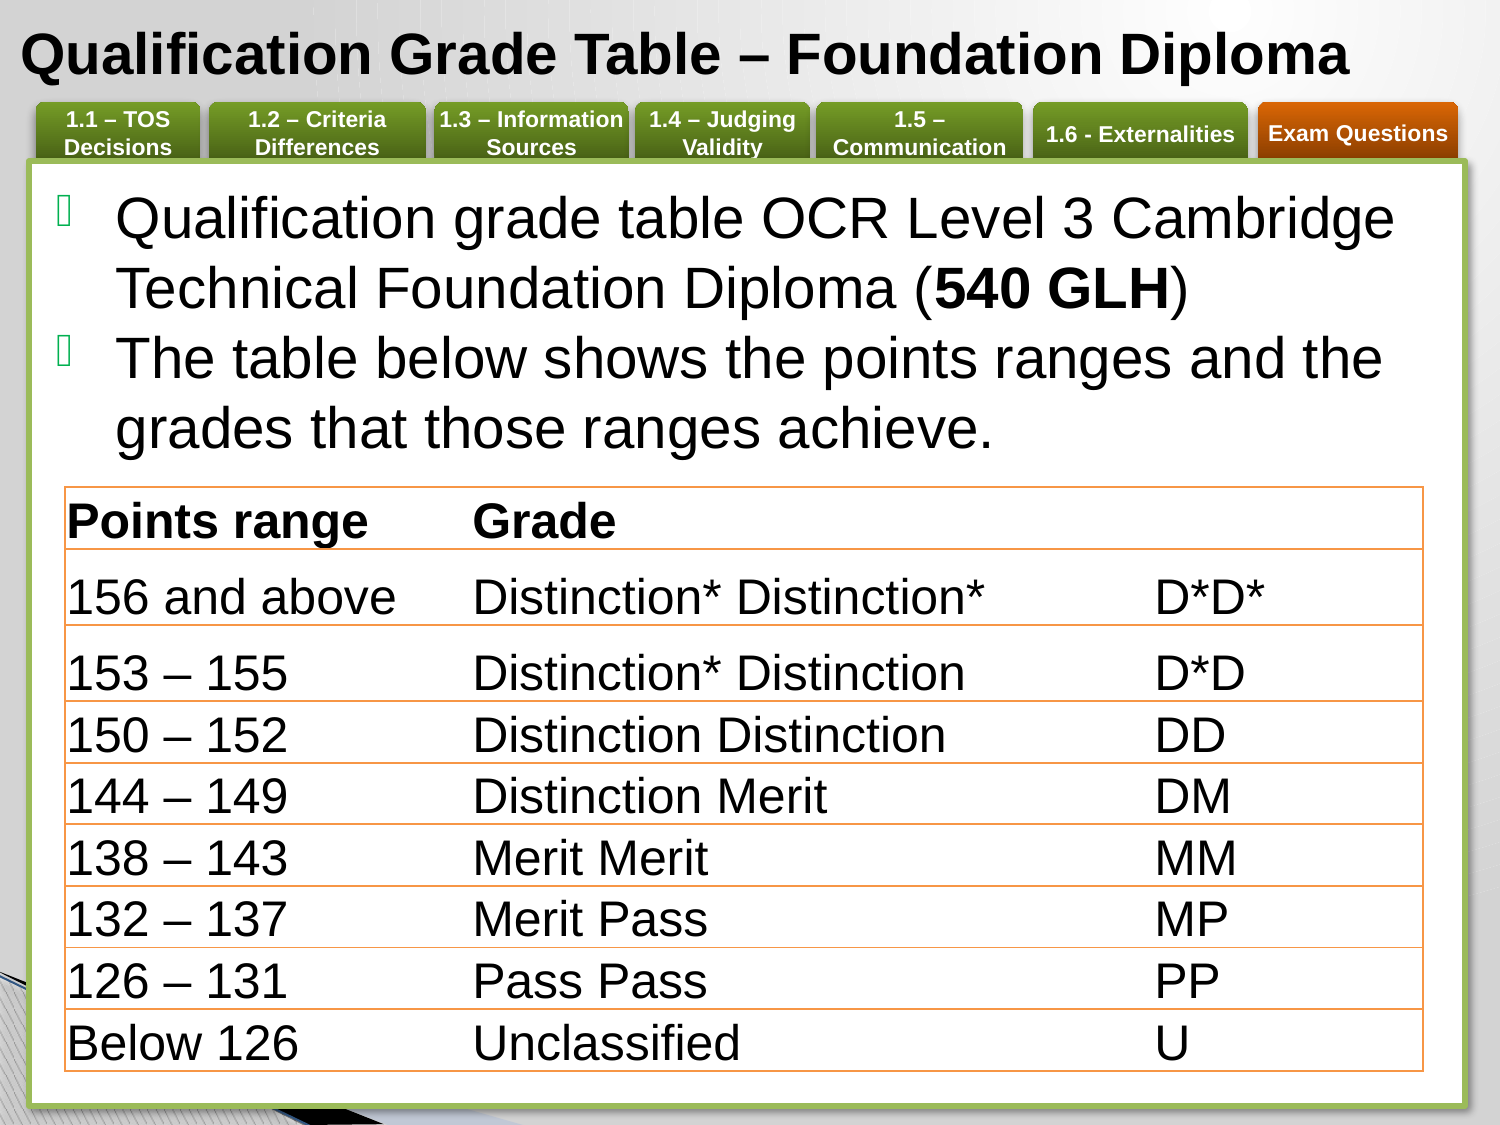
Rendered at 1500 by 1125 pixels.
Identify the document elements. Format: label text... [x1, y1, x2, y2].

table_cell 153 – 155 [66, 626, 471, 700]
table_cell DD [1153, 702, 1422, 762]
table_cell Merit Pass [471, 887, 1153, 947]
table_cell 126 – 131 [66, 948, 471, 1008]
picture [281, 1114, 303, 1125]
table_cell MP [1153, 887, 1422, 947]
table_cell Pass Pass [471, 948, 1153, 1008]
table_cell U [1153, 1010, 1422, 1070]
table_cell D*D* [1153, 550, 1422, 624]
table_cell 150 – 152 [66, 702, 471, 762]
table_cell D*D [1153, 626, 1422, 700]
table_cell 132 – 137 [66, 887, 471, 947]
table_cell Unclassified [471, 1010, 1153, 1070]
table_cell 156 and above [66, 550, 471, 624]
table_cell Distinction* Distinction* [471, 550, 1153, 624]
table_header Grade [471, 488, 1153, 548]
table_header [1153, 488, 1422, 548]
table_cell 138 – 143 [66, 825, 471, 885]
table_cell Below 126 [66, 1010, 471, 1070]
title Qualification Grade Table – Foundation Diploma [5, 0, 1447, 102]
table_cell PP [1153, 948, 1422, 1008]
table_cell DM [1153, 764, 1422, 823]
table_cell Distinction* Distinction [471, 626, 1153, 700]
table_cell Distinction Distinction [471, 702, 1153, 762]
table_header Points range [66, 488, 471, 548]
table_cell MM [1153, 825, 1422, 885]
text_box Qualification grade table OCR Level 3 Cambridge Technical Foundation Diploma (540 GLH) The table below shows the points ranges and the grades that those ranges achieve. [41, 172, 1447, 468]
table_cell Merit Merit [471, 825, 1153, 885]
table_cell Distinction Merit [471, 764, 1153, 823]
table_cell 144 – 149 [66, 764, 471, 823]
text_box e [551, 0, 603, 5]
